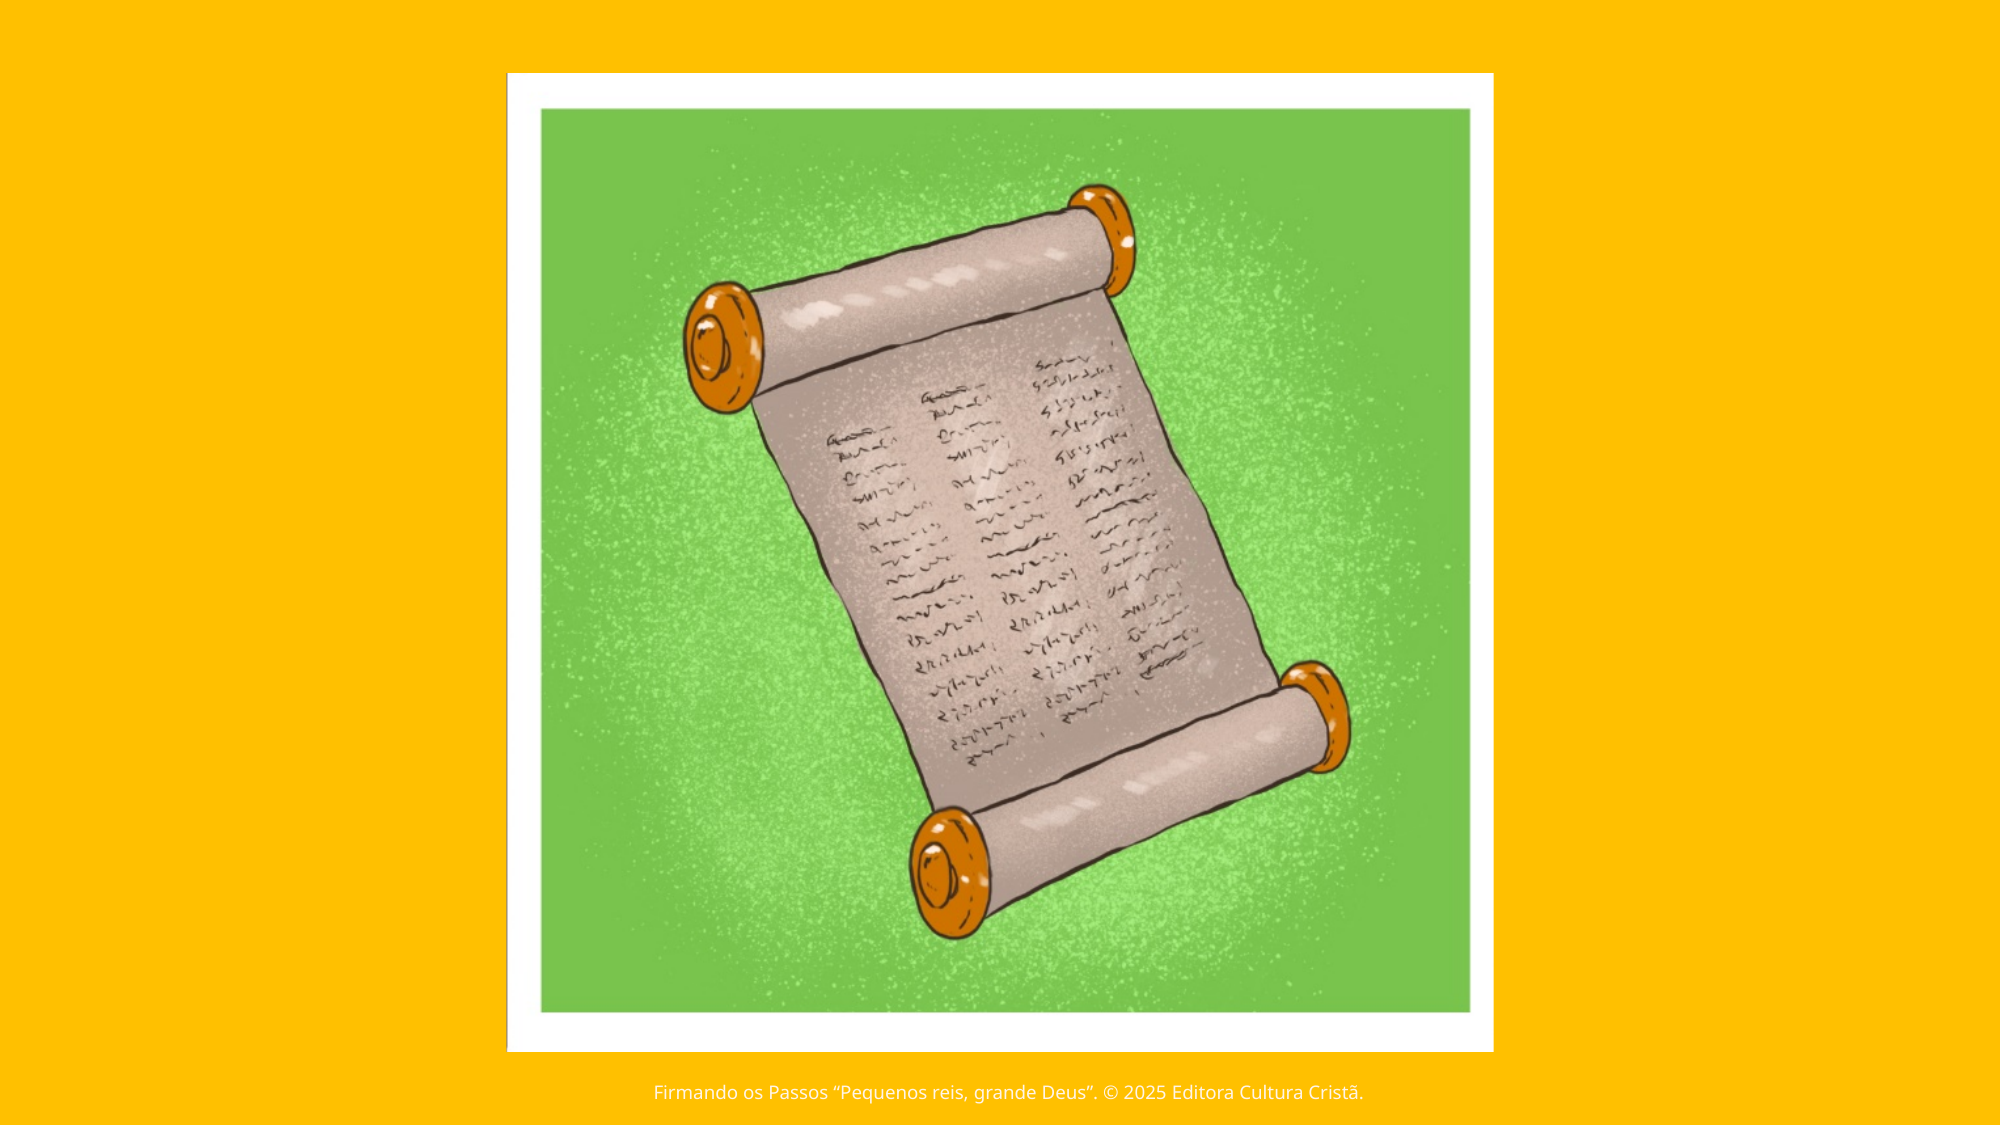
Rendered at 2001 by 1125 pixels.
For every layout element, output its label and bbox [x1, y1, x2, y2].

text_box [0, 73, 2000, 1125]
